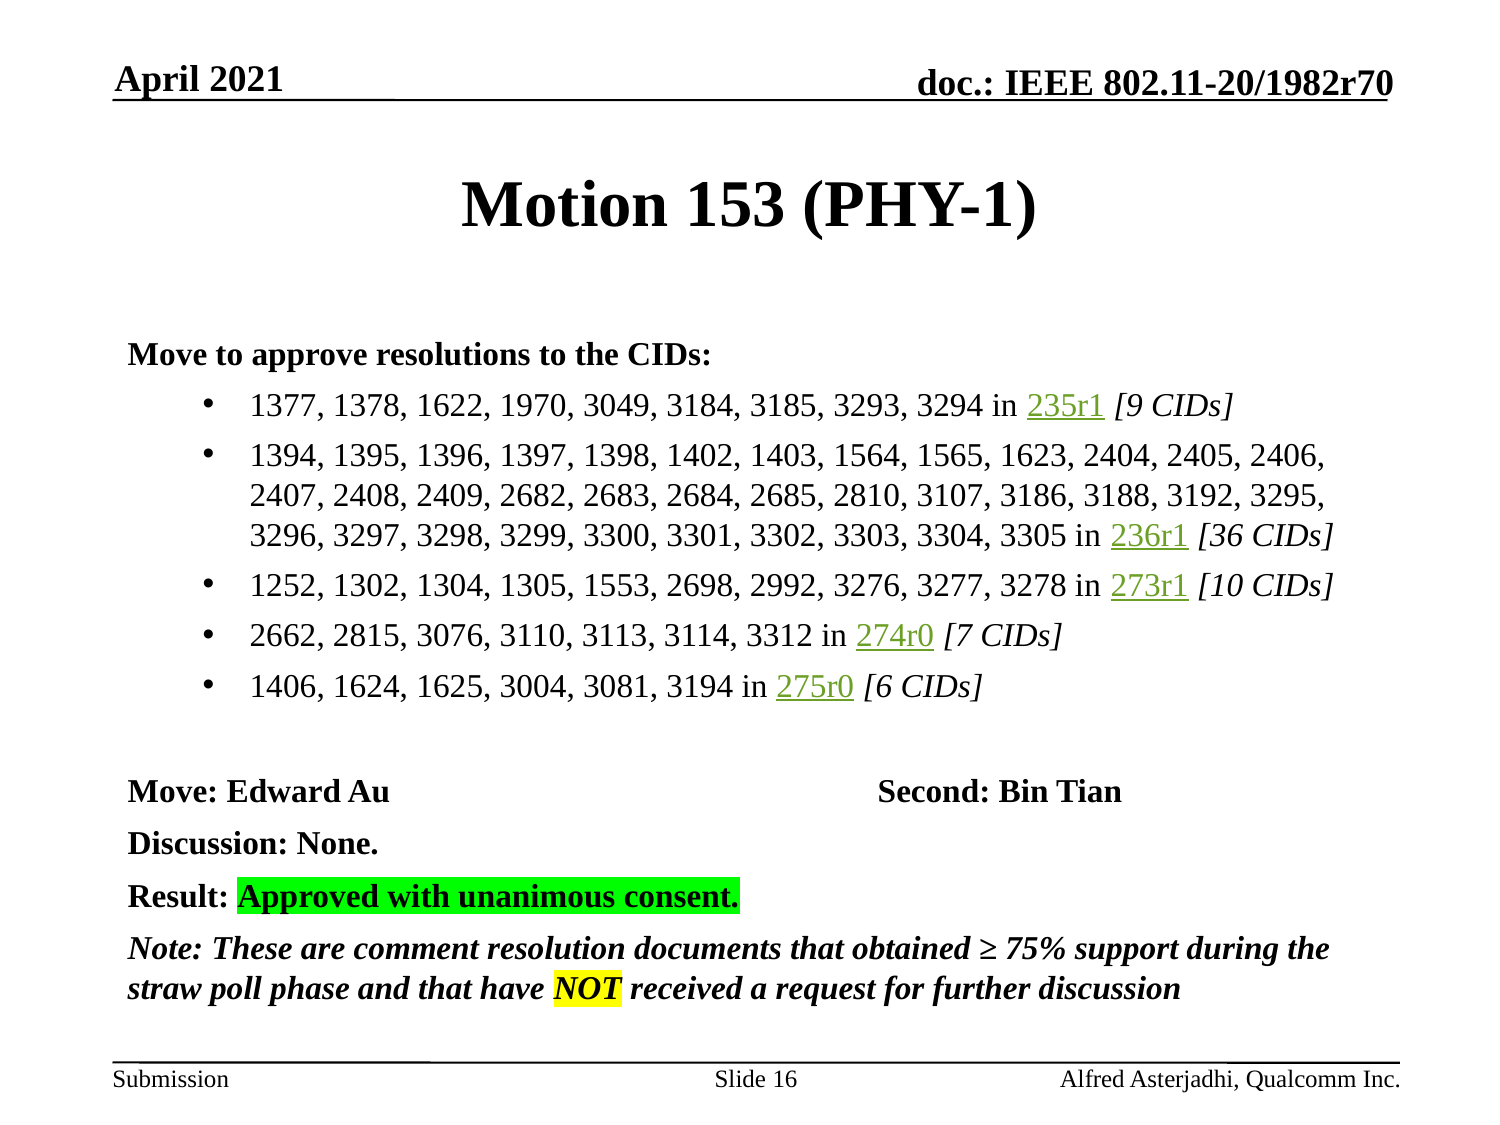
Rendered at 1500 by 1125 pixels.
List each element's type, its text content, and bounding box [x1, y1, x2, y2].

slide_number Slide 16 [712, 1061, 800, 1123]
list Move to approve resolutions to the CIDs: 1377, 1378, 1622, 1970, 3049, 3184, 3185, 3293, 3294 in 235r1 [9 CIDs] 1394, 1395, 1396, 1397, 1398, 1402, 1403, 1564, 1565, 1623, 2404, 2405, 2406, 2407, 2408, 2409, 2682, 2683, 2684, 2685, 2810, 3107, 3186, 3188, 3192, 3295, 3296, 3297, 3298, 3299, 3300, 3301, 3302, 3303, 3304, 3305 in 236r1 [36 CIDs] 1252, 1302, 1304, 1305, 1553, 2698, 2992, 3276, 3277, 3278 in 273r1 [10 CIDs] 2662, 2815, 3076, 3110, 3113, 3114, 3312 in 274r0 [7 CIDs] 1406, 1624, 1625, 3004, 3081, 3194 in 275r0 [6 CIDs] Move: Edward Au Second: Bin Tian Discussion: None. Result: Approved with unanimous consent. Note: These are comment resolution documents that obtained ≥ 75% support during the straw poll phase and that have NOT received a request for further discussion [112, 324, 1388, 1063]
title Motion 153 (PHY-1) [112, 112, 1388, 288]
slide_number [114, 54, 423, 100]
footer Alfred Asterjadhi, Qualcomm Inc. [878, 1061, 1402, 1093]
